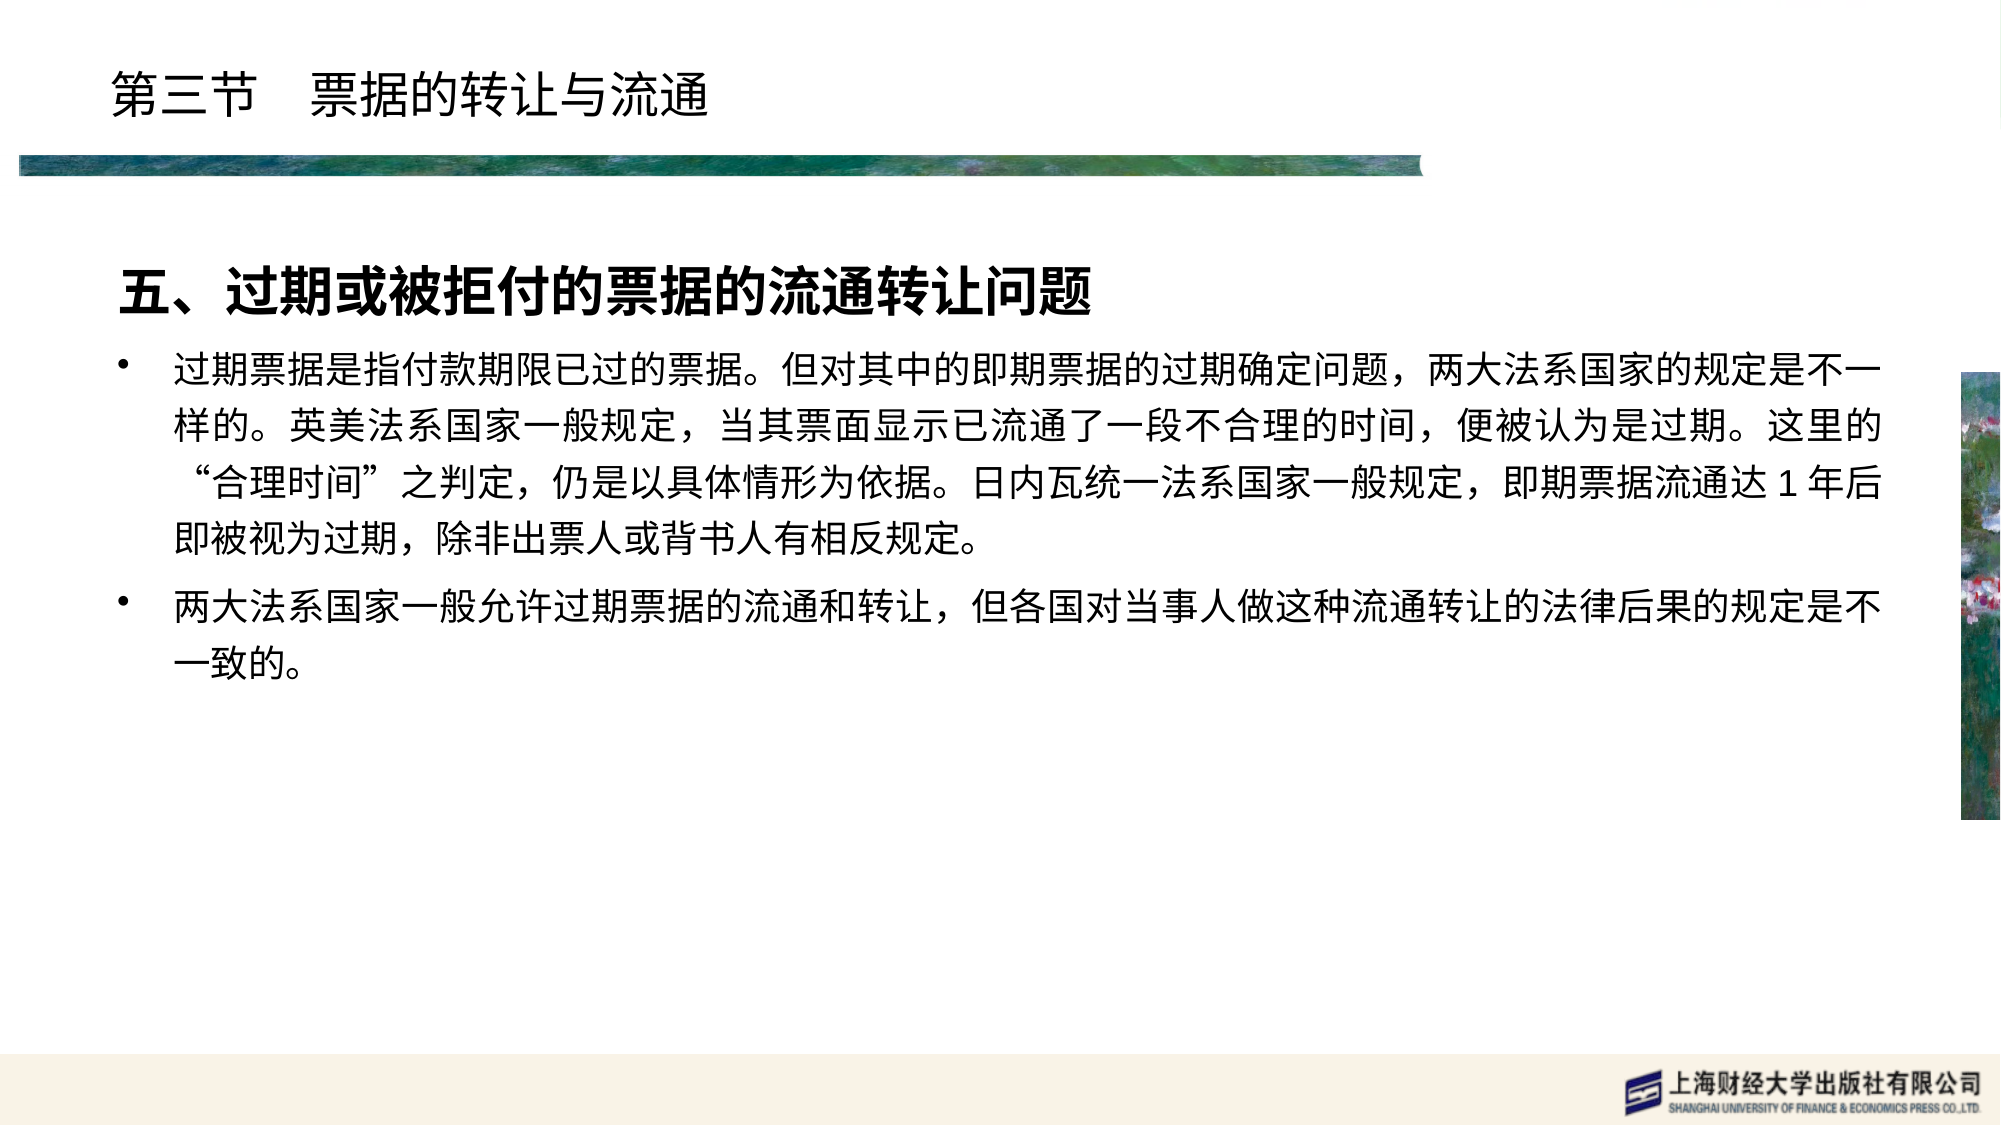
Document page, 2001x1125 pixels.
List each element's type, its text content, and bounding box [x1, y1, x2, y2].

picture [0, 0, 2001, 1125]
title 第三节 票据的转让与流通 [94, 42, 1451, 146]
list 五、过期或被拒付的票据的流通转让问题 过期票据是指付款期限已过的票据。但对其中的即期票据的过期确定问题，两大法系国家的规定是不一样的。英美法系国家一般规定，当其票面显示已流通了一段不合理的时间，便被认为是过期。这里的“合理时间”之判定，仍是以具体情形为依据。日内瓦统一法系国家一般规定，即期票据流通达1年后即被视为过期，除非出票人或背书人有相反规定。 两大法系国家一般允许过期票据的流通和转让，但各国对当事人做这种流通转让的法律后果的规定是不一致的。 [102, 233, 1898, 1032]
